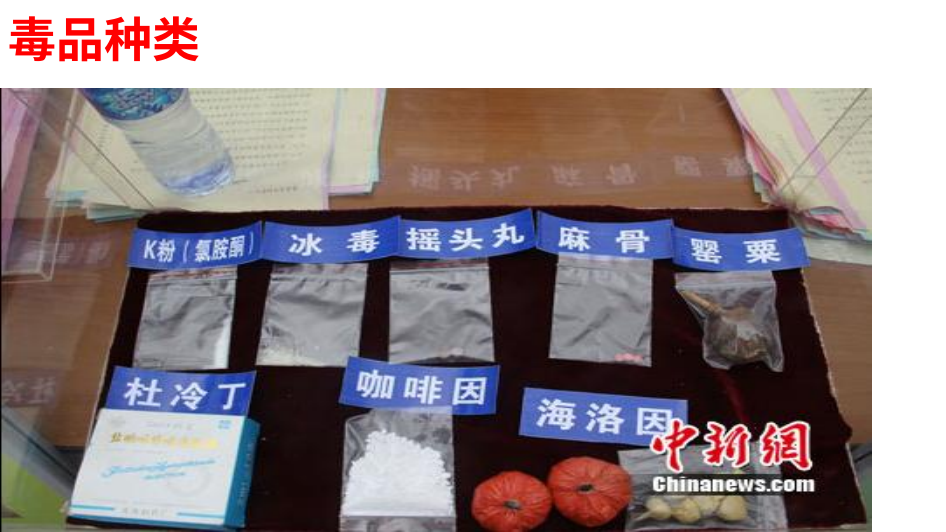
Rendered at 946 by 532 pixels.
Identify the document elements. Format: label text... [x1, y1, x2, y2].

title 毒品种类 [0, 0, 796, 78]
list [0, 88, 872, 532]
